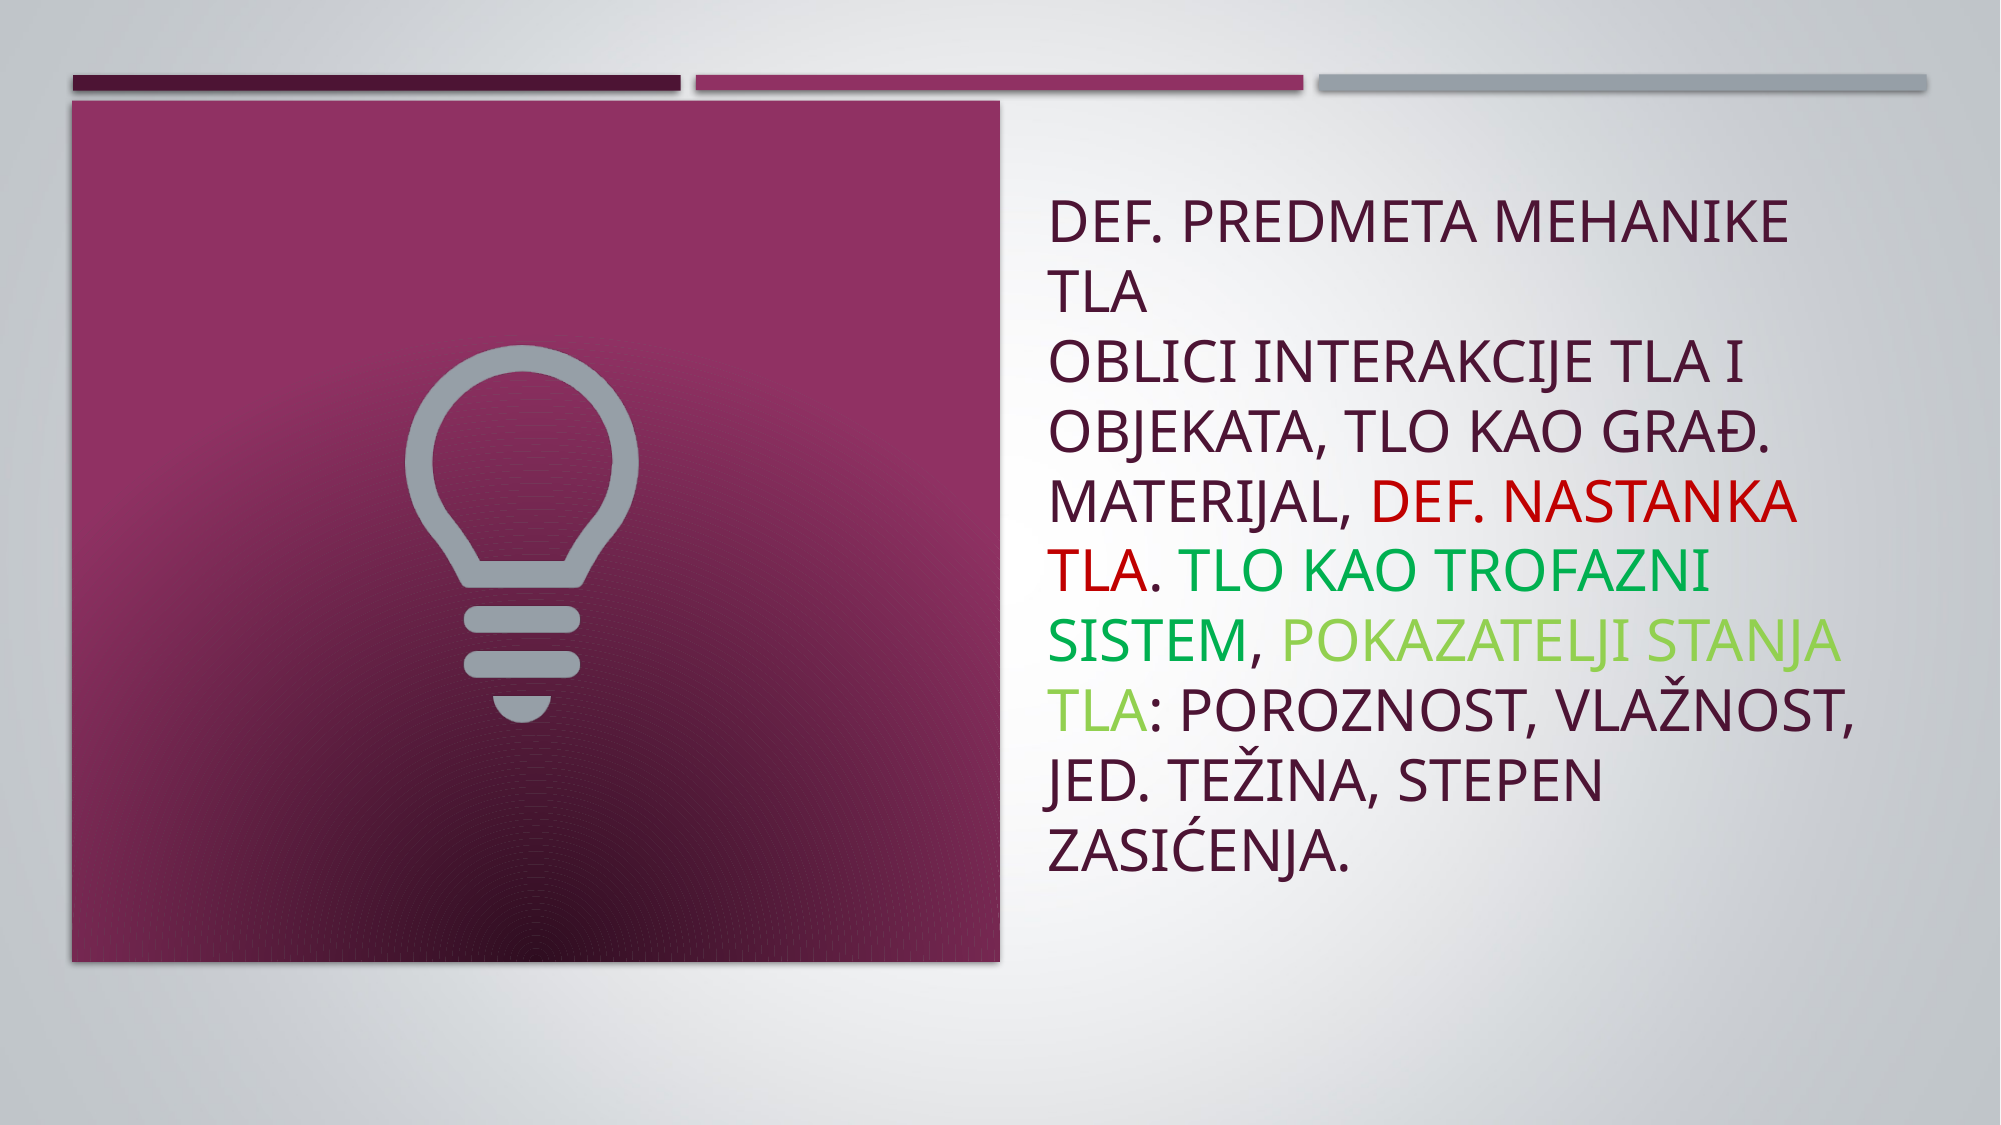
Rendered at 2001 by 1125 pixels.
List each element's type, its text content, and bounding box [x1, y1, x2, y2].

title DEF. PREDMETA MEHANIKE TLA OBLICI INTERAKCIJE TLA I OBJEKATA, TLO KAO GRAĐ. MATERIJAL, DEF. NASTANKA TLA. TLO KAO TROFAZNI SISTEM, POKAZATELJI STANJA TLA: POROZNOST, VLAŽNOST, JED. TEŽINA, STEPEN ZASIĆENJA. [1032, 126, 1905, 941]
picture [0, 0, 2001, 1125]
